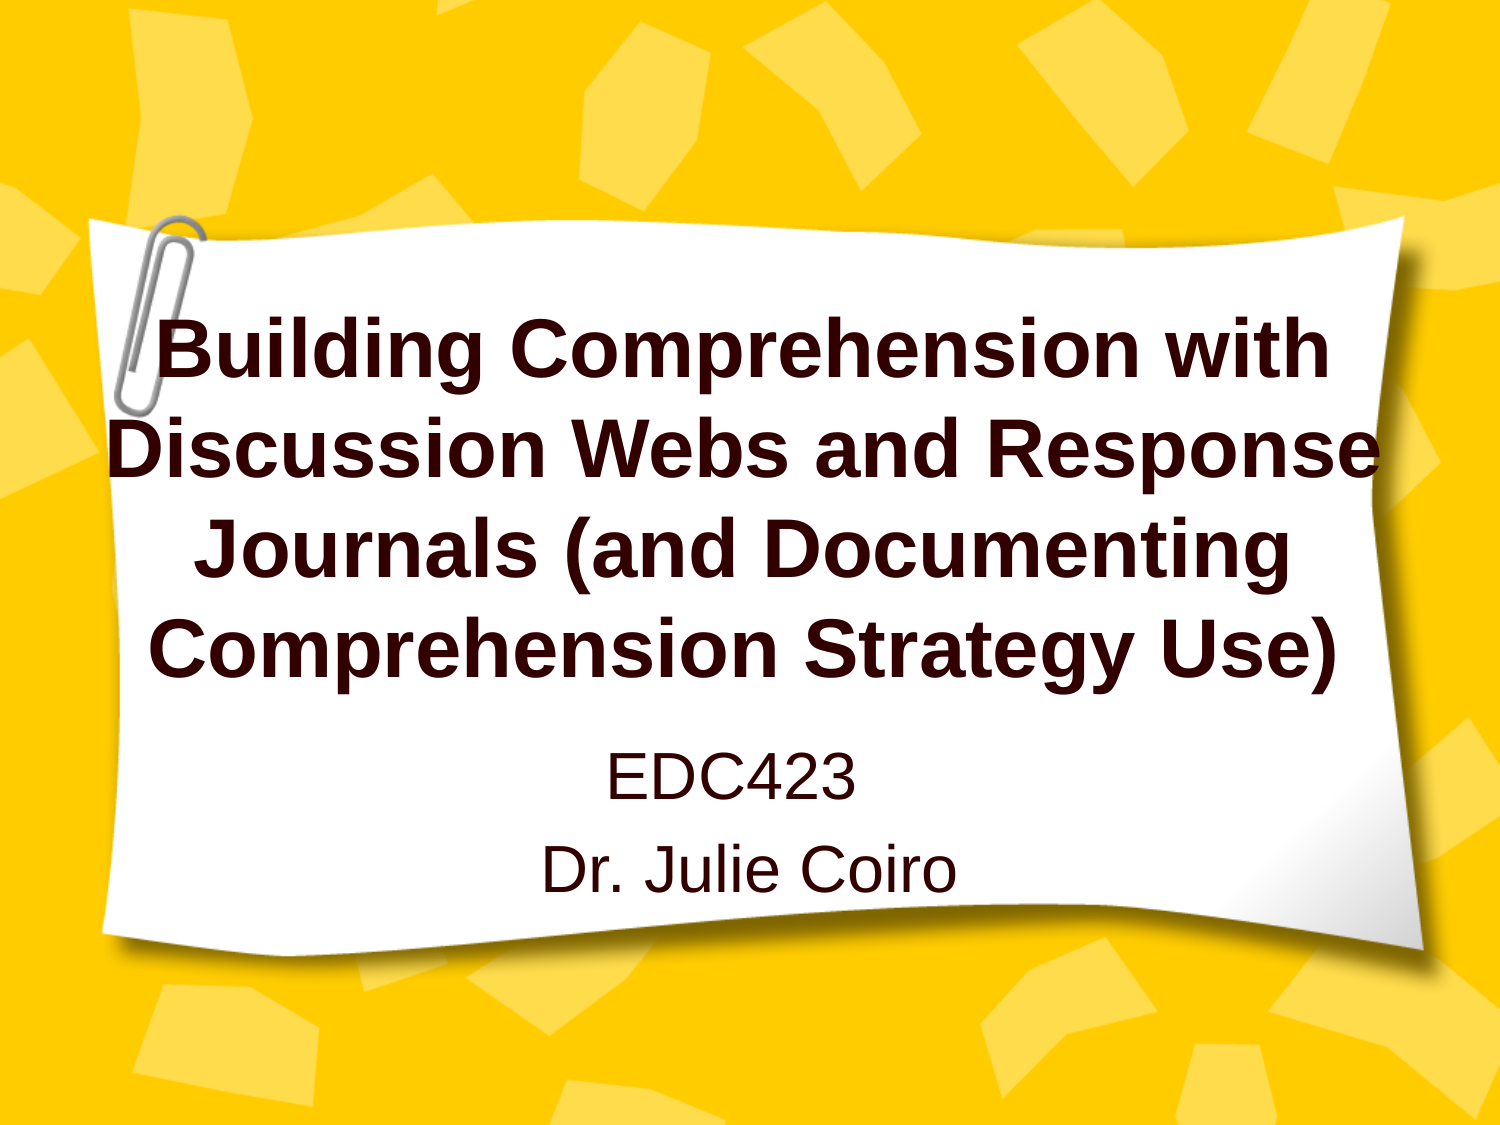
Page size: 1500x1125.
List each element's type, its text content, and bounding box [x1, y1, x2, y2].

subtitle EDC423 Dr. Julie Coiro [224, 724, 1276, 888]
picture [0, 0, 1500, 1125]
title Building Comprehension with Discussion Webs and Response Journals (and Documenting Comprehension Strategy Use) [87, 324, 1401, 663]
